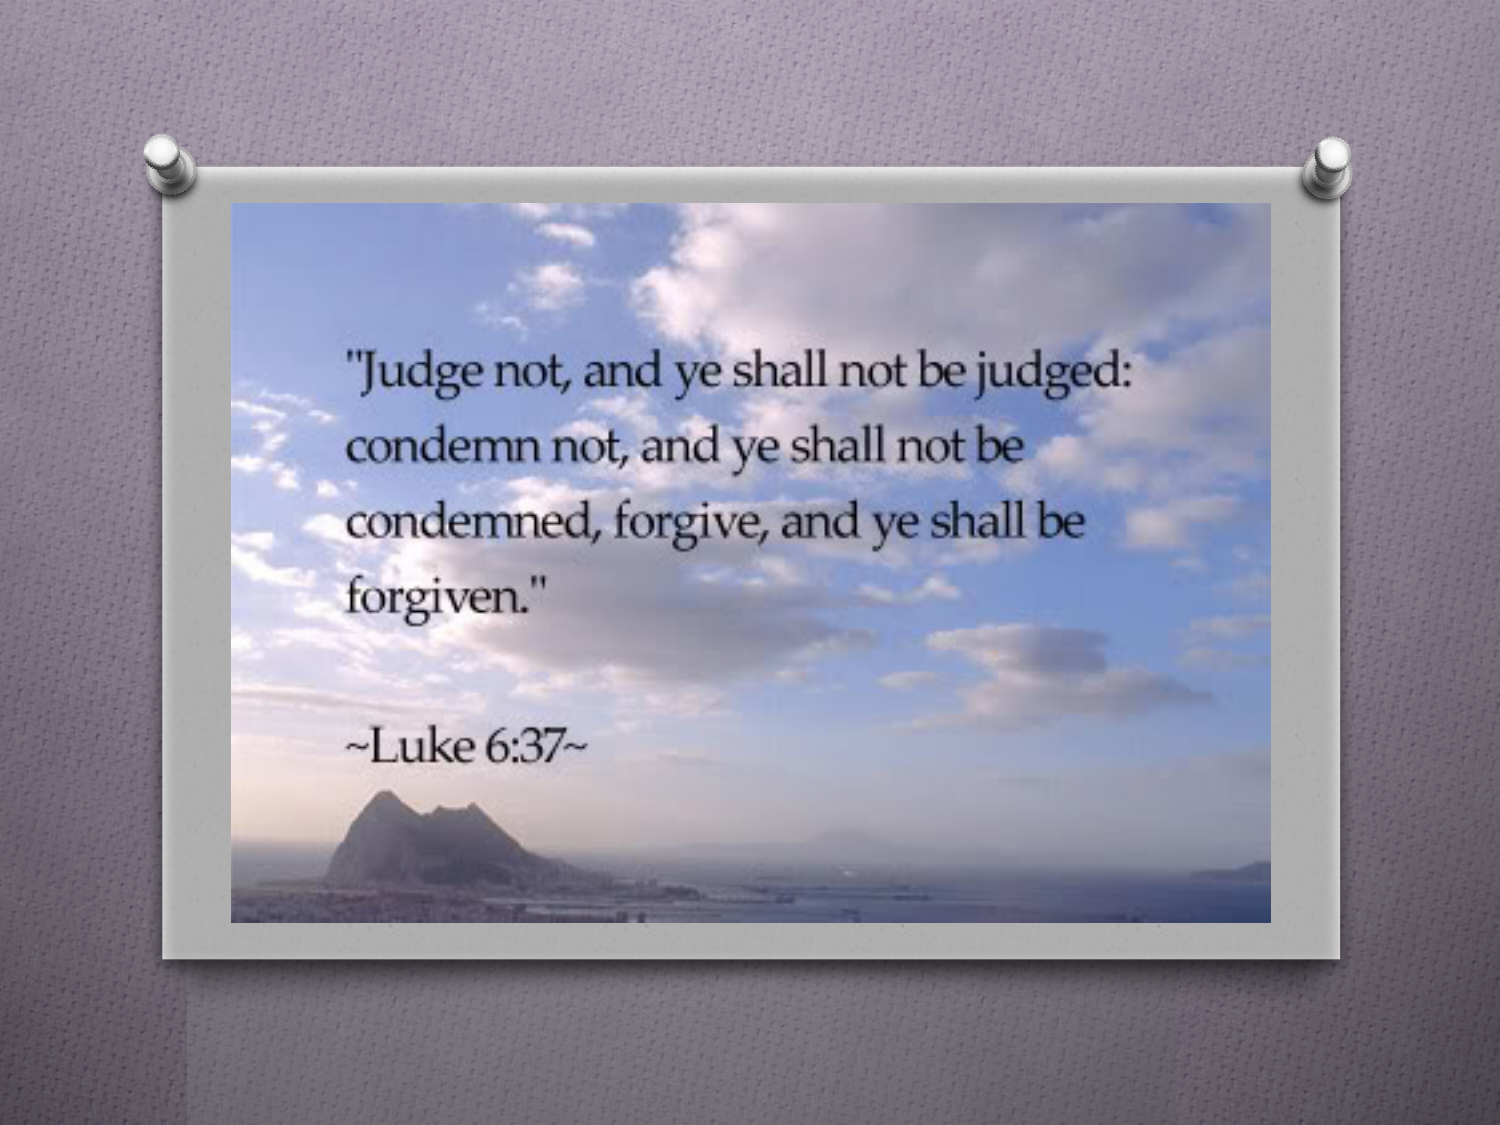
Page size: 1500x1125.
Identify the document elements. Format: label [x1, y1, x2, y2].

picture [112, 100, 235, 224]
picture [231, 203, 1271, 923]
picture [1274, 109, 1396, 230]
